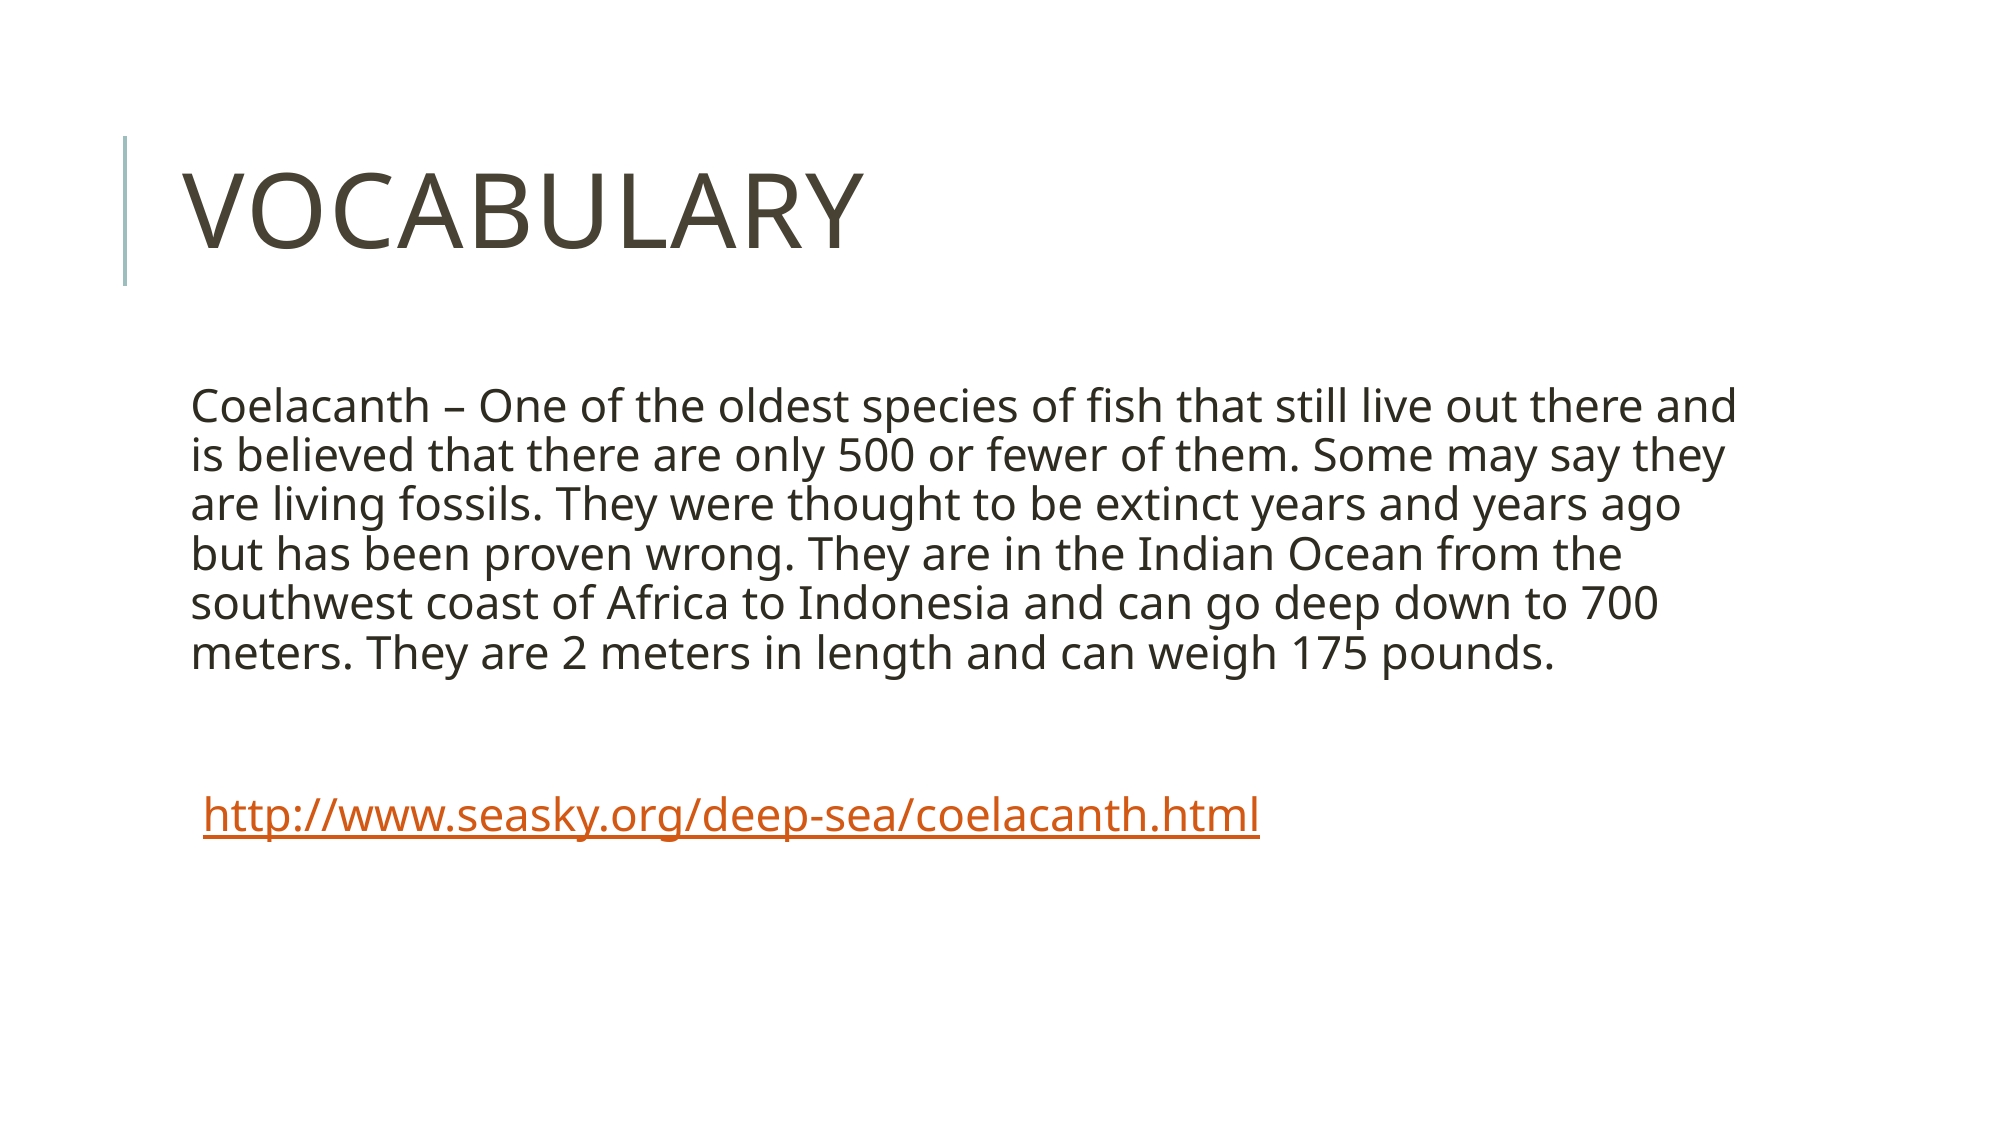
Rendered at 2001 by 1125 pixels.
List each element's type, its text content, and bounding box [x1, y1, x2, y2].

title vocabulary [168, 96, 1763, 342]
list Coelacanth – One of the oldest species of fish that still live out there and is believed that there are only 500 or fewer of them. Some may say they are living fossils. They were thought to be extinct years and years ago but has been proven wrong. They are in the Indian Ocean from the southwest coast of Africa to Indonesia and can go deep down to 700 meters. They are 2 meters in length and can weigh 175 pounds. http://www.seasky.org/deep-sea/coelacanth.html [168, 375, 1763, 1035]
